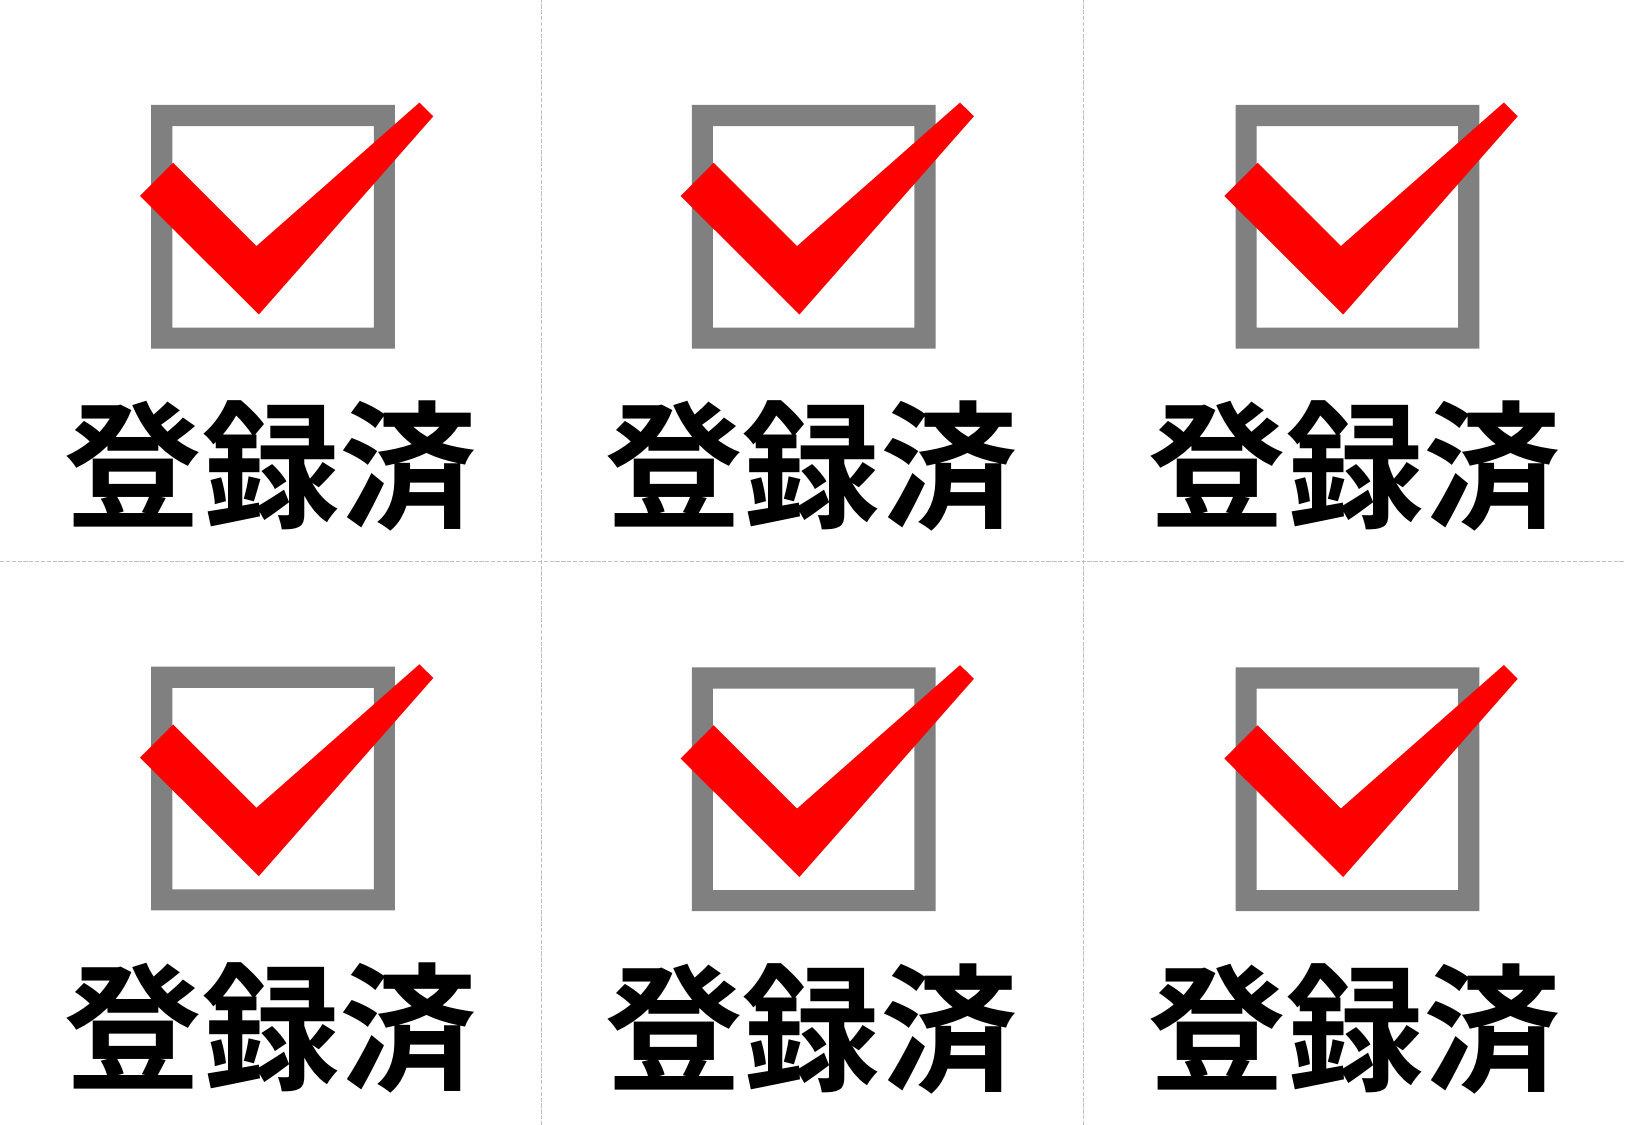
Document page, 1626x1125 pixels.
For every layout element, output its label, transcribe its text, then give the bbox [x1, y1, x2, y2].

text_box 登録済 [64, 941, 478, 1107]
text_box 登録済 [605, 942, 1018, 1108]
text_box 登録済 [605, 379, 1018, 545]
text_box 登録済 [1148, 379, 1562, 545]
text_box 登録済 [64, 379, 478, 545]
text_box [680, 665, 974, 912]
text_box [139, 664, 434, 911]
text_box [1224, 665, 1518, 912]
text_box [680, 102, 974, 349]
text_box 登録済 [1148, 942, 1562, 1108]
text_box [139, 102, 434, 349]
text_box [1224, 102, 1518, 349]
